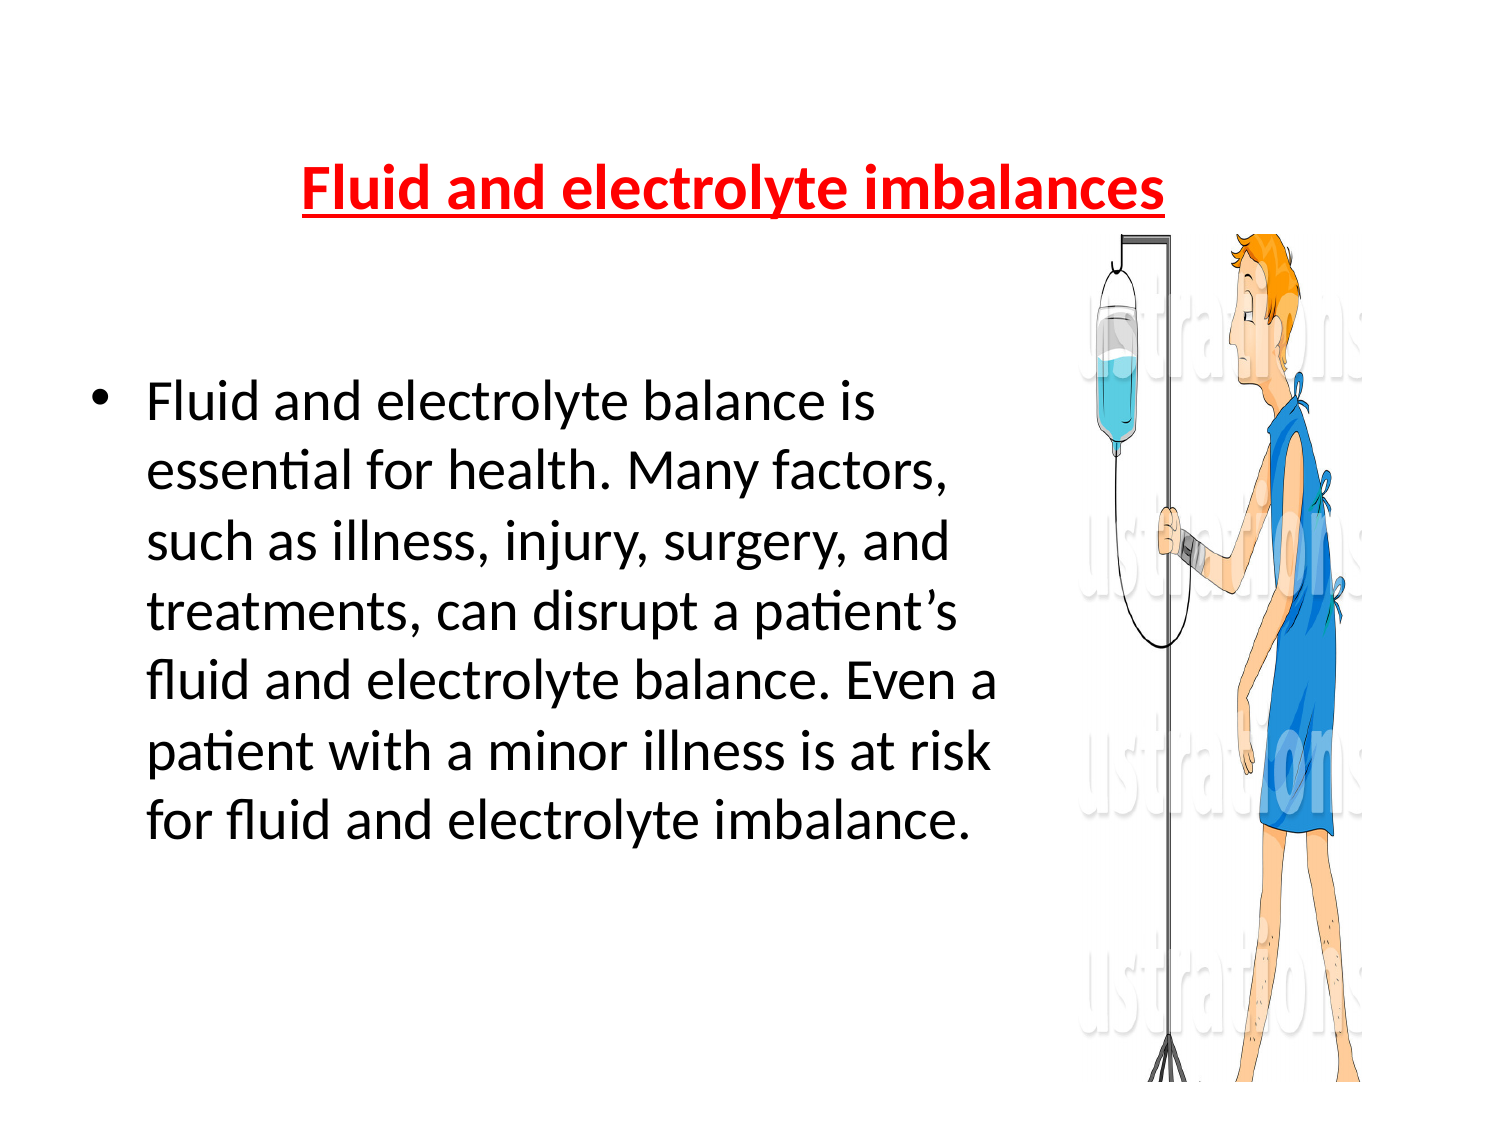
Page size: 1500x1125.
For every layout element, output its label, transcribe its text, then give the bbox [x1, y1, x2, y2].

title Fluid and electrolyte imbalances [58, 128, 1409, 317]
picture [1077, 234, 1363, 1082]
list Fluid and electrolyte balance is essential for health. Many factors, such as illness, injury, surgery, and treatments, can disrupt a patient’s fluid and electrolyte balance. Even a patient with a minor illness is at risk for fluid and electrolyte imbalance. [75, 262, 1072, 1005]
